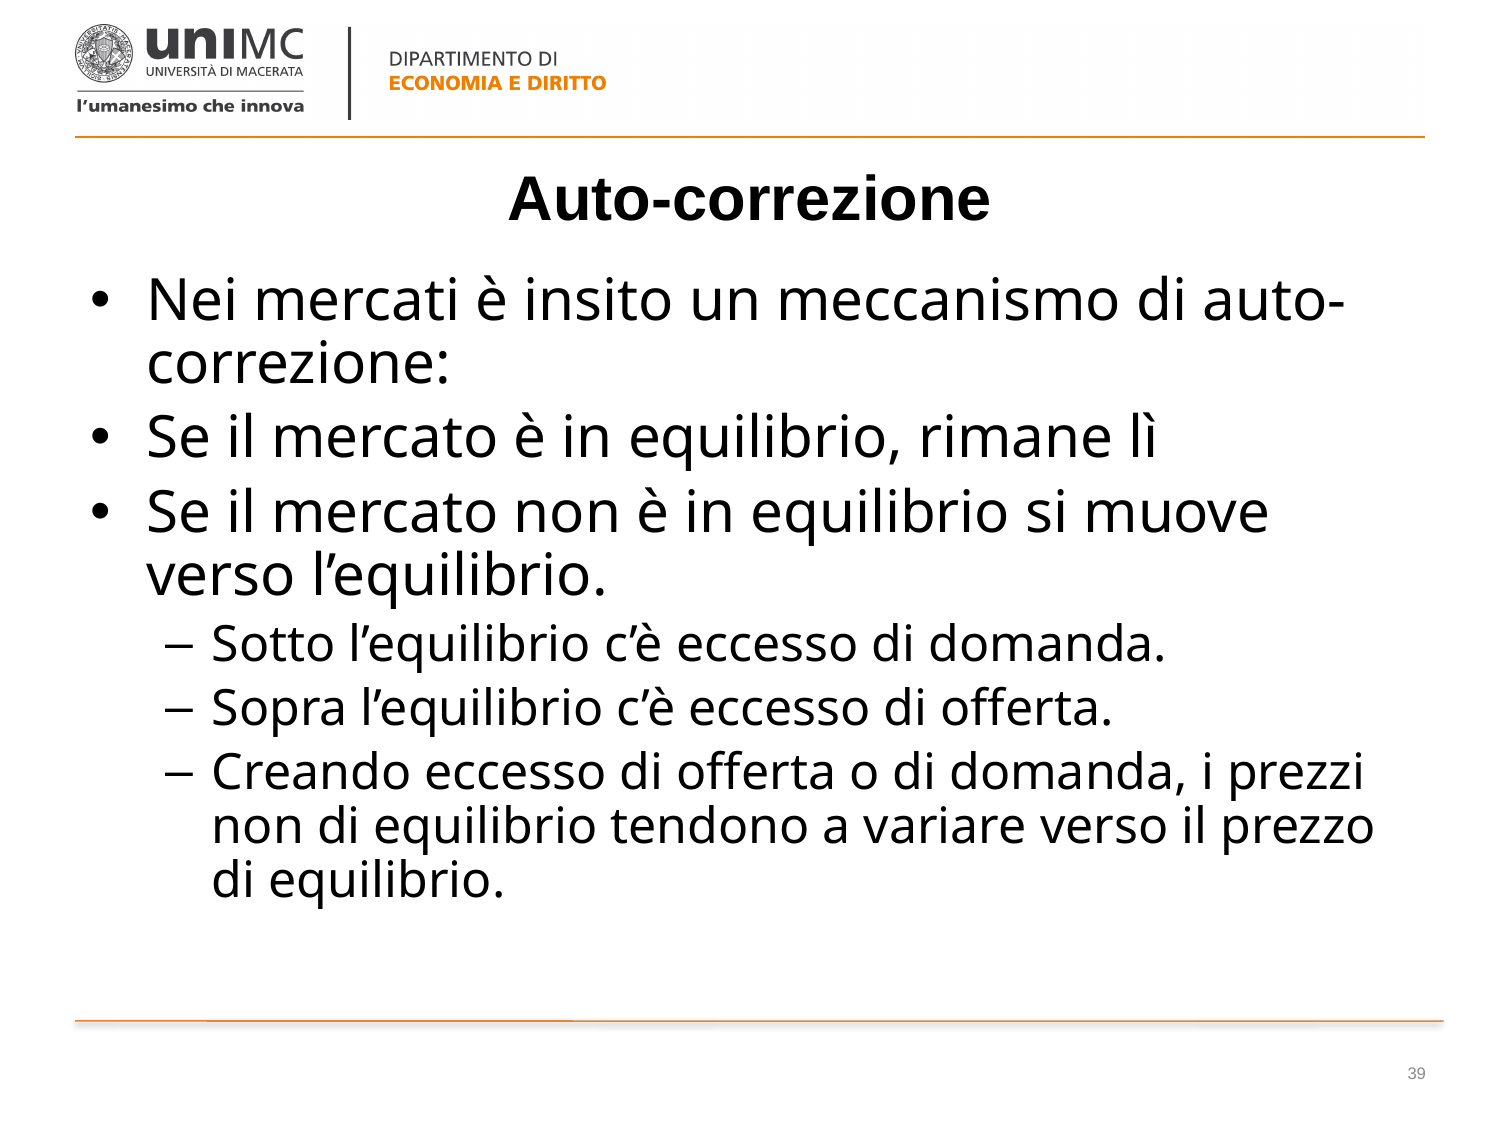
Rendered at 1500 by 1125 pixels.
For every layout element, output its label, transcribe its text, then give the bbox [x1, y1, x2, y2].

title Auto-correzione [75, 149, 1425, 241]
slide_number 39 [1091, 1042, 1442, 1103]
list Nei mercati è insito un meccanismo di auto-correzione: Se il mercato è in equilibrio, rimane lì Se il mercato non è in equilibrio si muove verso l’equilibrio. Sotto l’equilibrio c’è eccesso di domanda. Sopra l’equilibrio c’è eccesso di offerta. Creando eccesso di offerta o di domanda, i prezzi non di equilibrio tendono a variare verso il prezzo di equilibrio. [75, 262, 1425, 1005]
picture [75, 24, 1425, 138]
